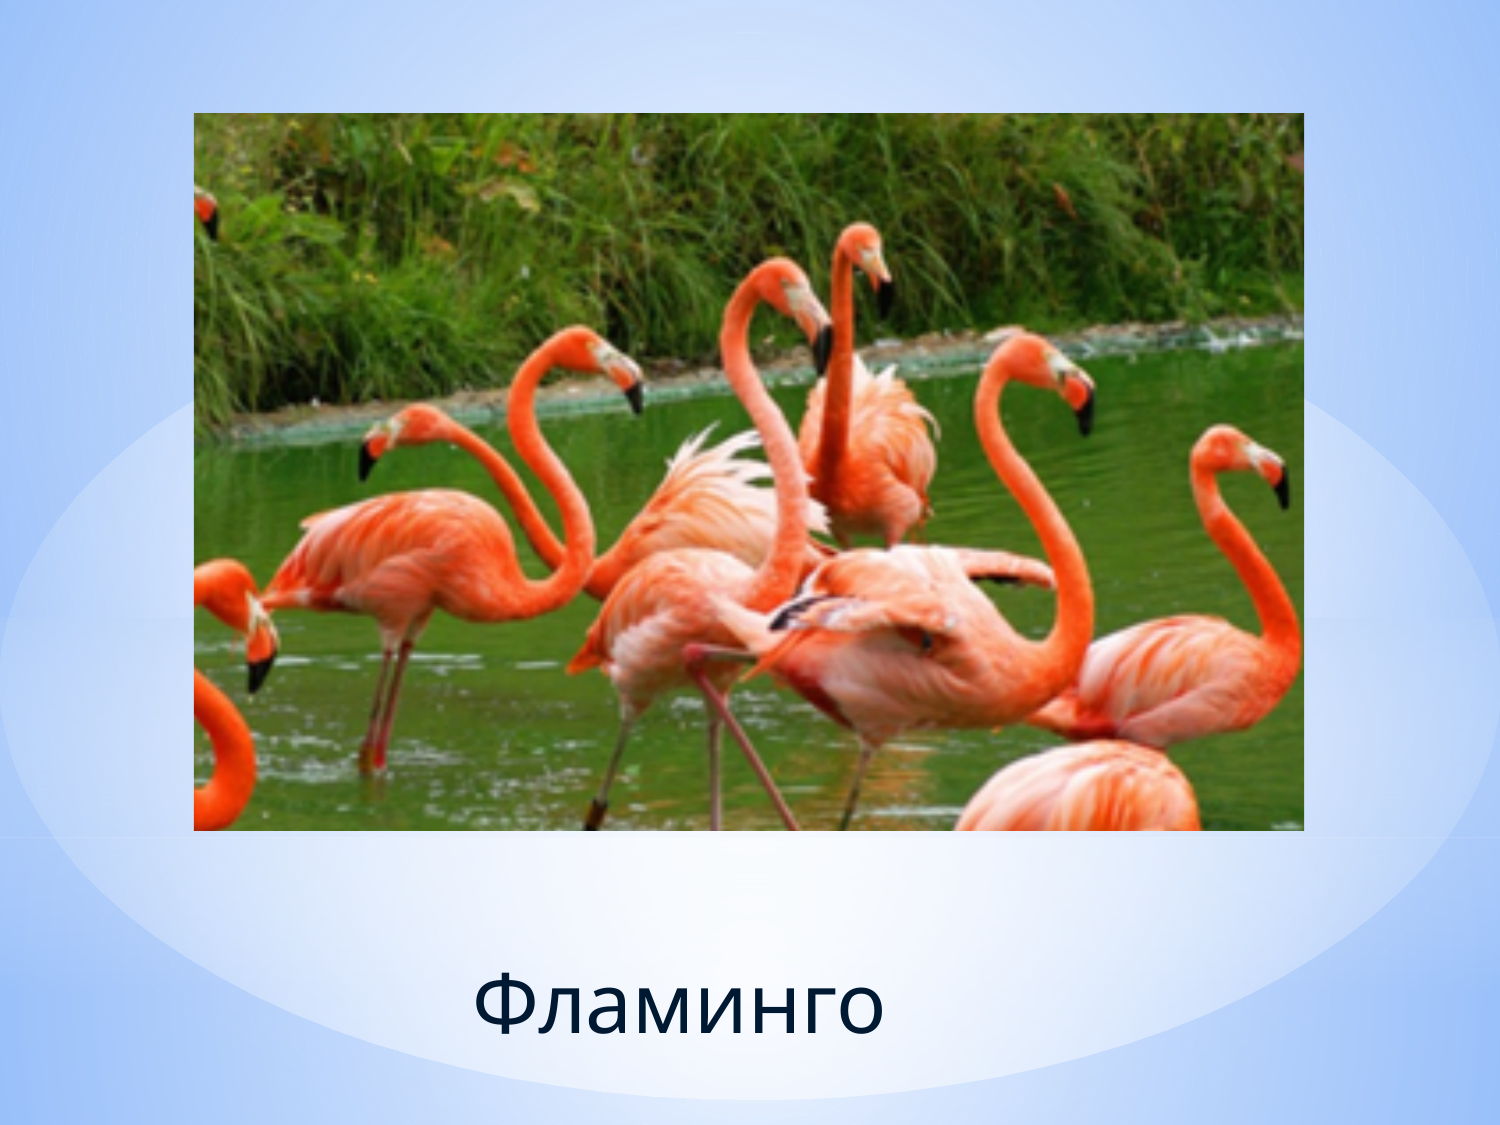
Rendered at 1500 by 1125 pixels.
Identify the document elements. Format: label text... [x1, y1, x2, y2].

text_box Фламинго [466, 949, 1144, 1044]
picture [193, 113, 1305, 831]
